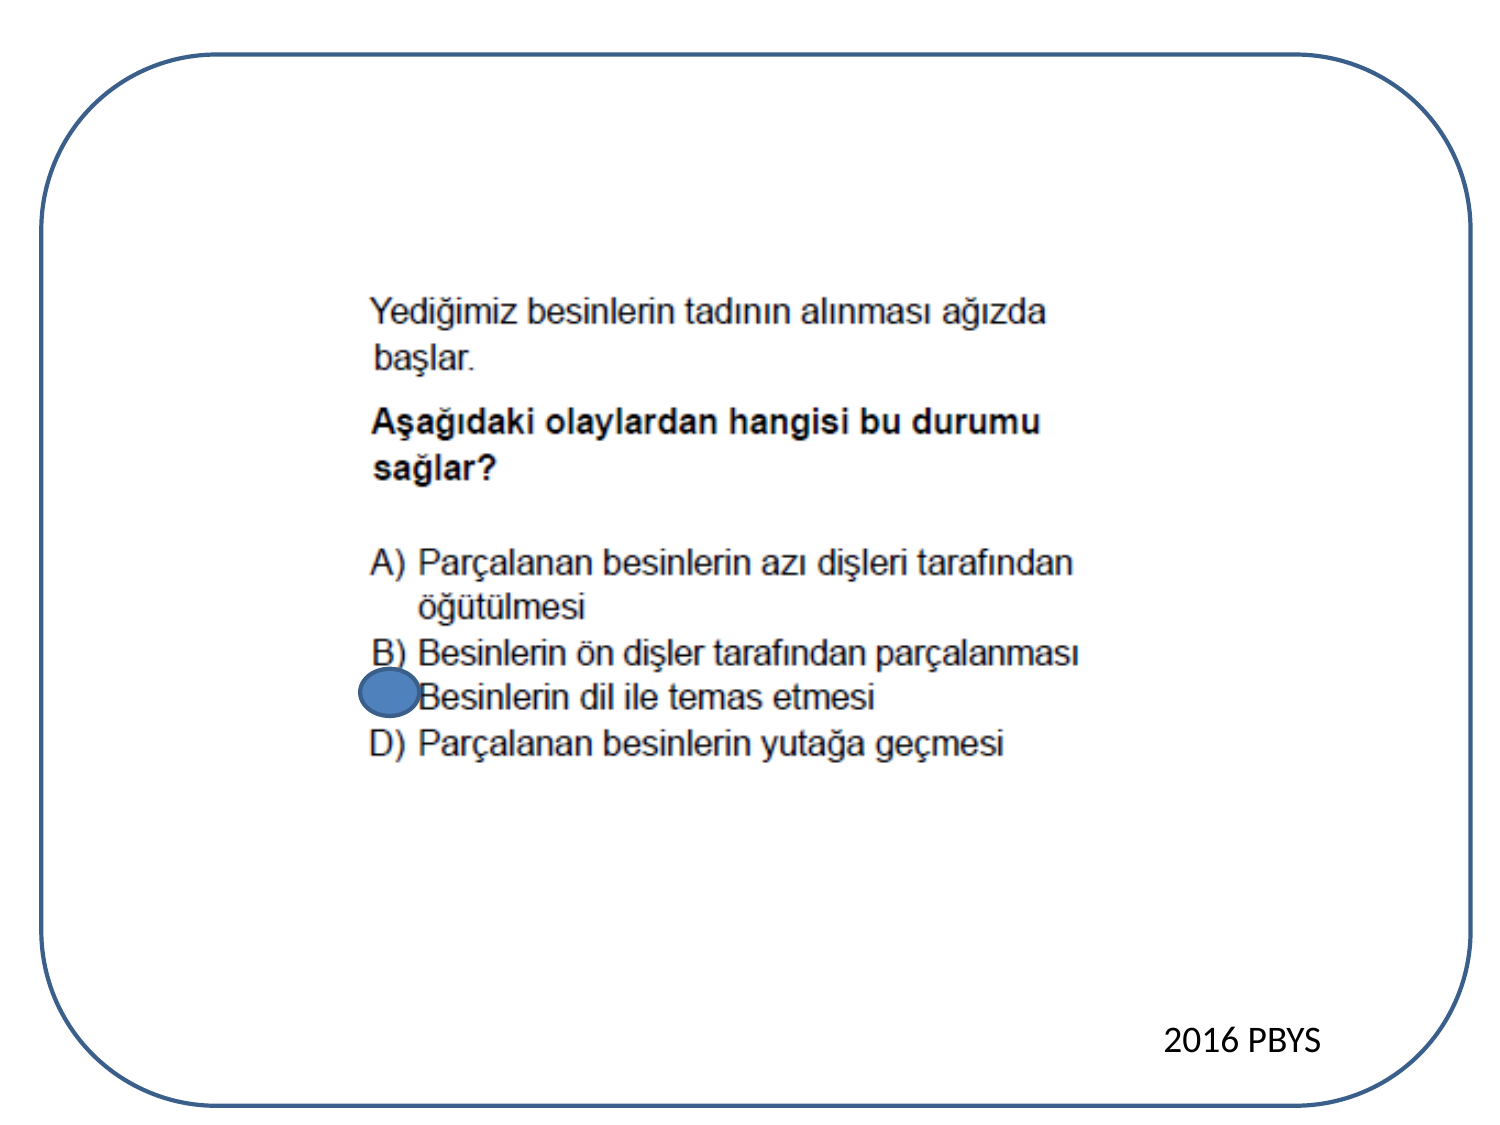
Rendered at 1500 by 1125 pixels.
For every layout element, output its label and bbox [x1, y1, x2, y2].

picture [348, 278, 1099, 786]
text_box [39, 52, 1473, 1108]
